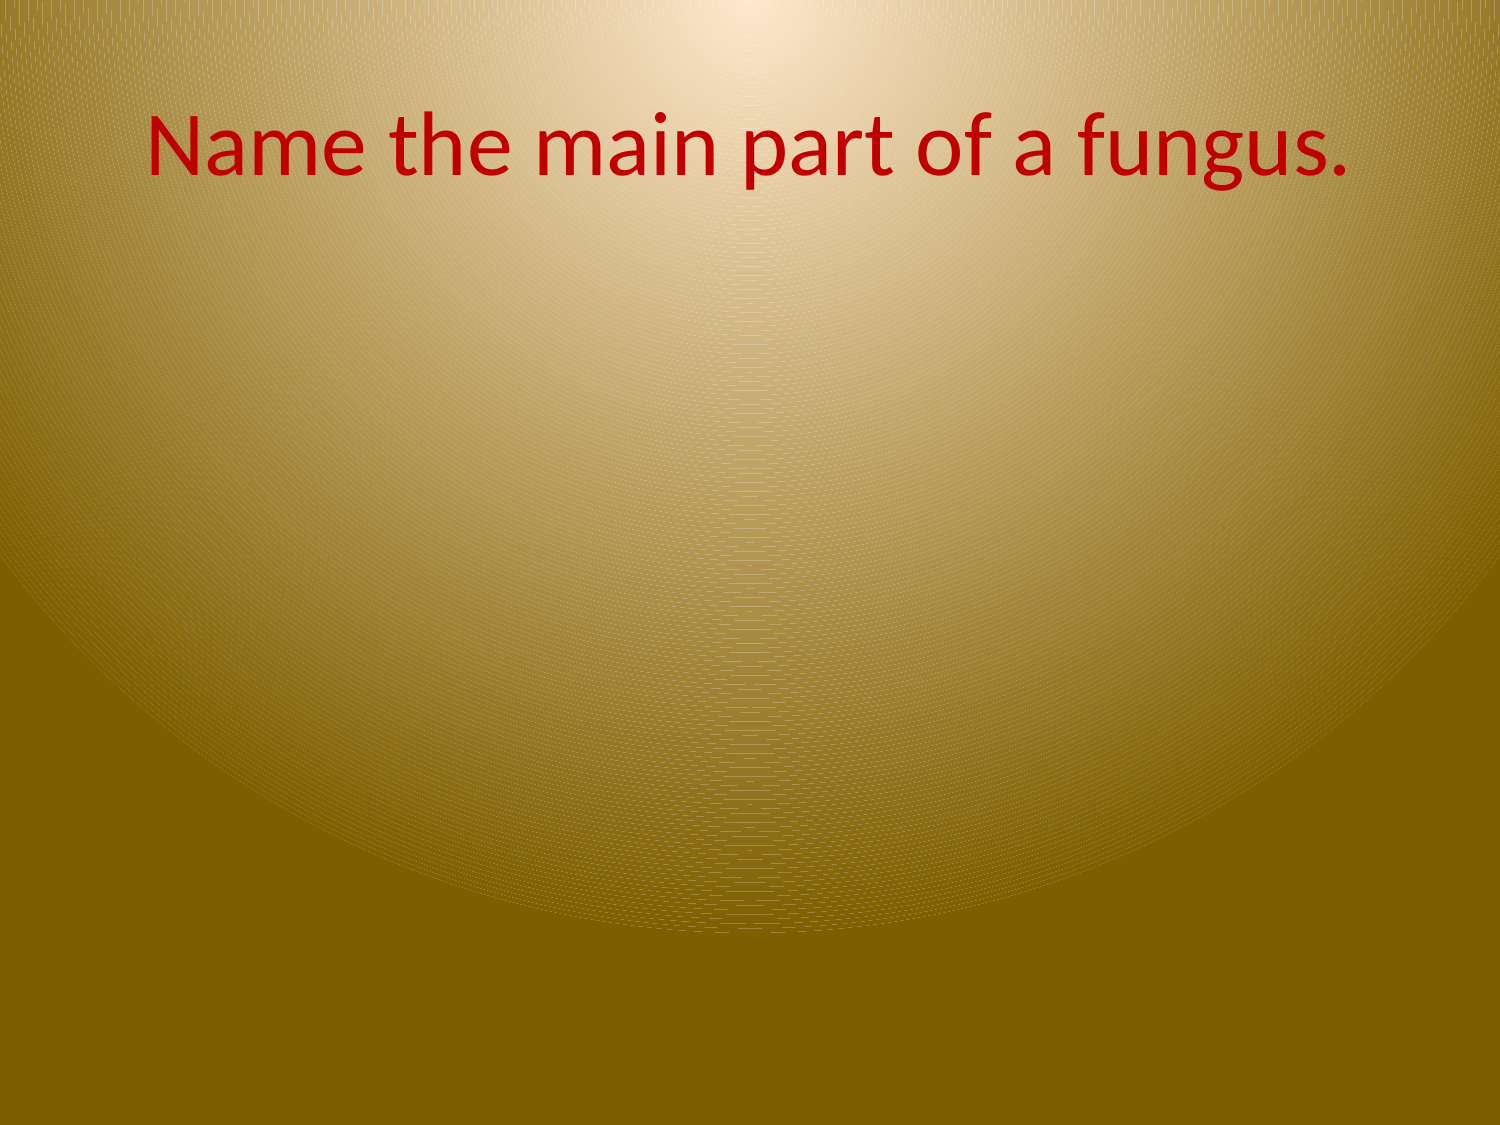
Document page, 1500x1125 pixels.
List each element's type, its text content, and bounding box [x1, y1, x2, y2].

title Name the main part of a fungus. [75, 45, 1425, 233]
